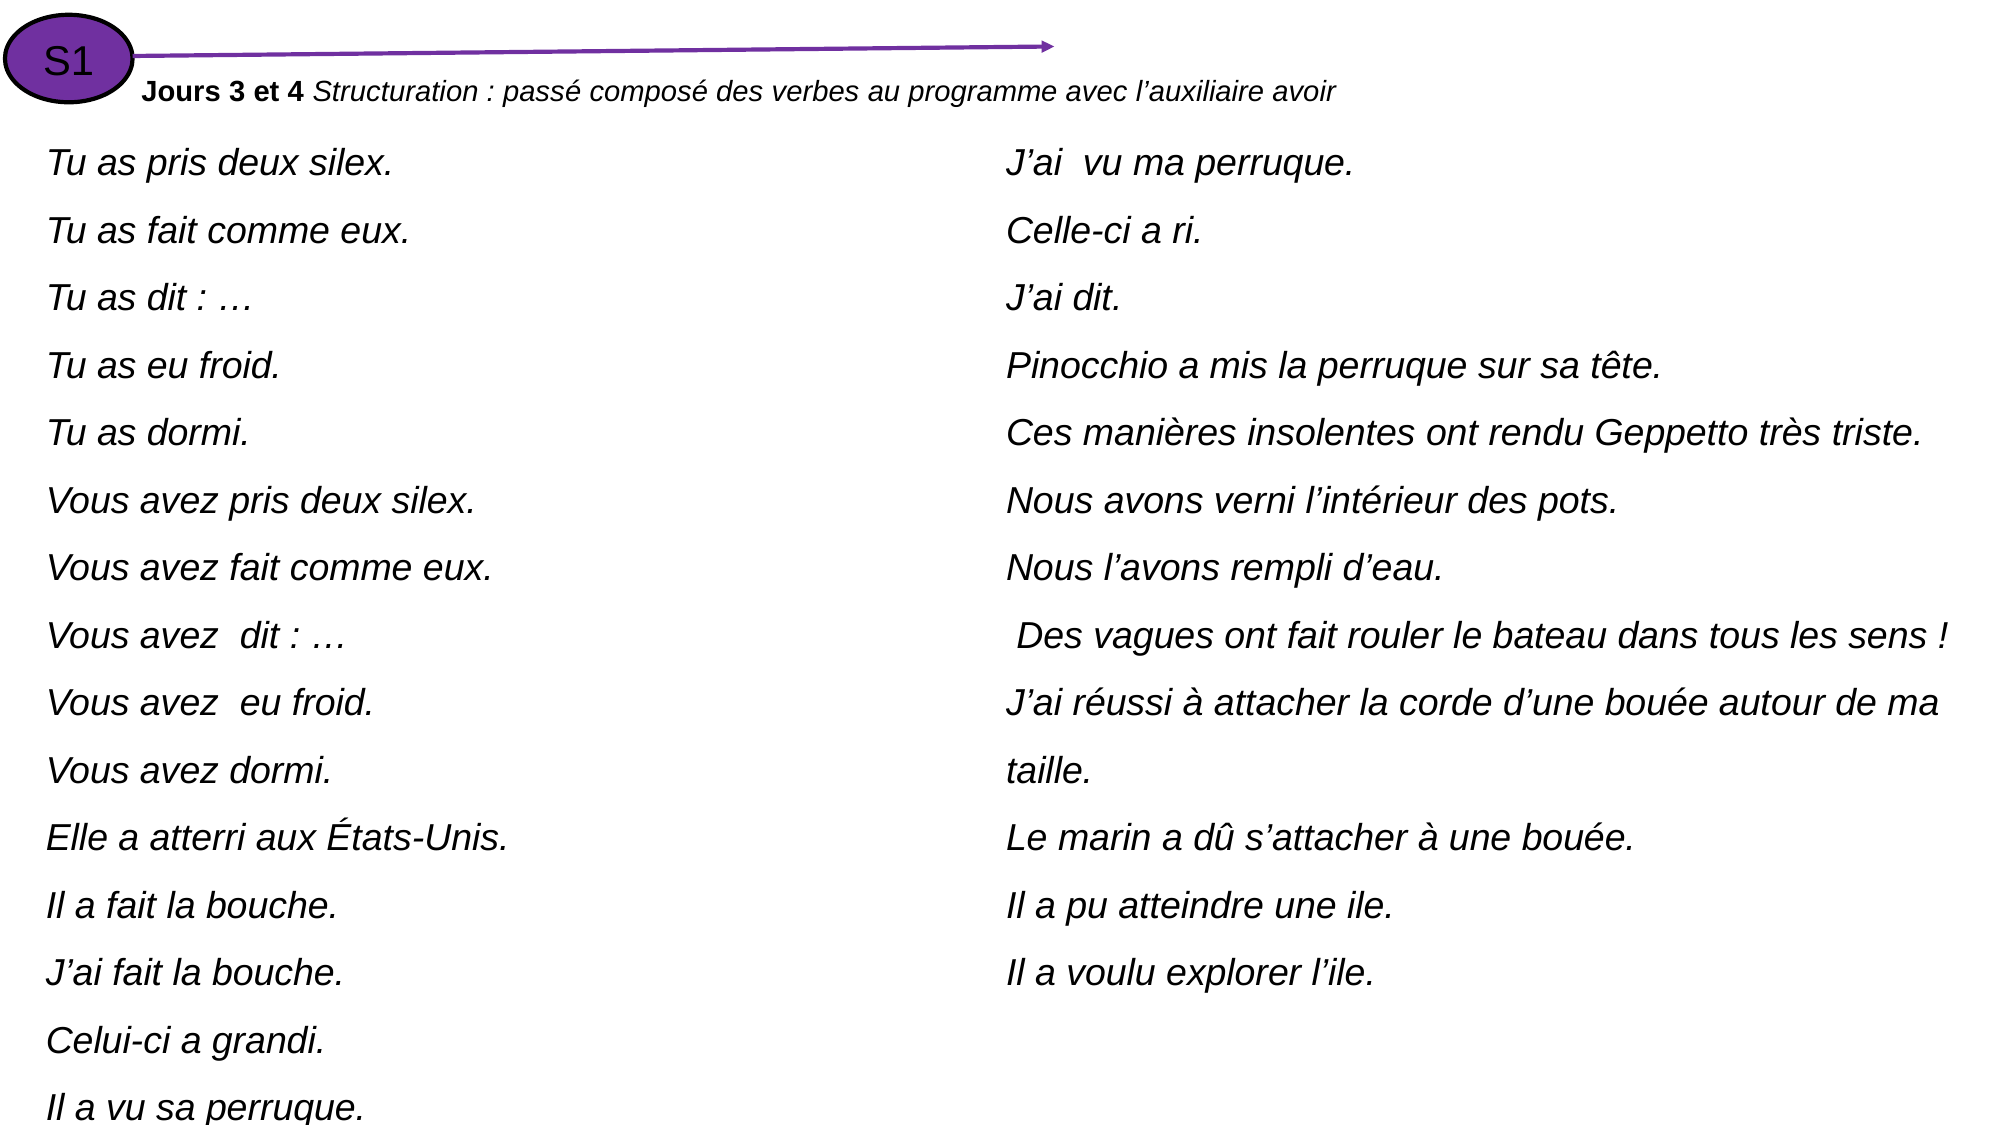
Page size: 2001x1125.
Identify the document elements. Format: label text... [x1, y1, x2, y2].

text_box Tu as pris deux silex. Tu as fait comme eux. Tu as dit : … Tu as eu froid. Tu as dormi. Vous avez pris deux silex. Vous avez fait comme eux. Vous avez dit : … Vous avez eu froid. Vous avez dormi. Elle a atterri aux États-Unis. Il a fait la bouche. J’ai fait la bouche. Celui-ci a grandi. Il a vu sa perruque. J’ai vu ma perruque. Celle-ci a ri. J’ai dit. Pinocchio a mis la perruque sur sa tête. Ces manières insolentes ont rendu Geppetto très triste. Nous avons verni l’intérieur des pots. Nous l’avons rempli d’eau. Des vagues ont fait rouler le bateau dans tous les sens ! J’ai réussi à attacher la corde d’une bouée autour de ma taille. Le marin a dû s’attacher à une bouée. Il a pu atteindre une ile. Il a voulu explorer l’ile. [39, 109, 1972, 1083]
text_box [132, 46, 1055, 56]
text_box Jours 3 et 4 Structuration : passé composé des verbes au programme avec l’auxiliaire avoir [132, 66, 1347, 109]
text_box S1 [4, 14, 133, 103]
